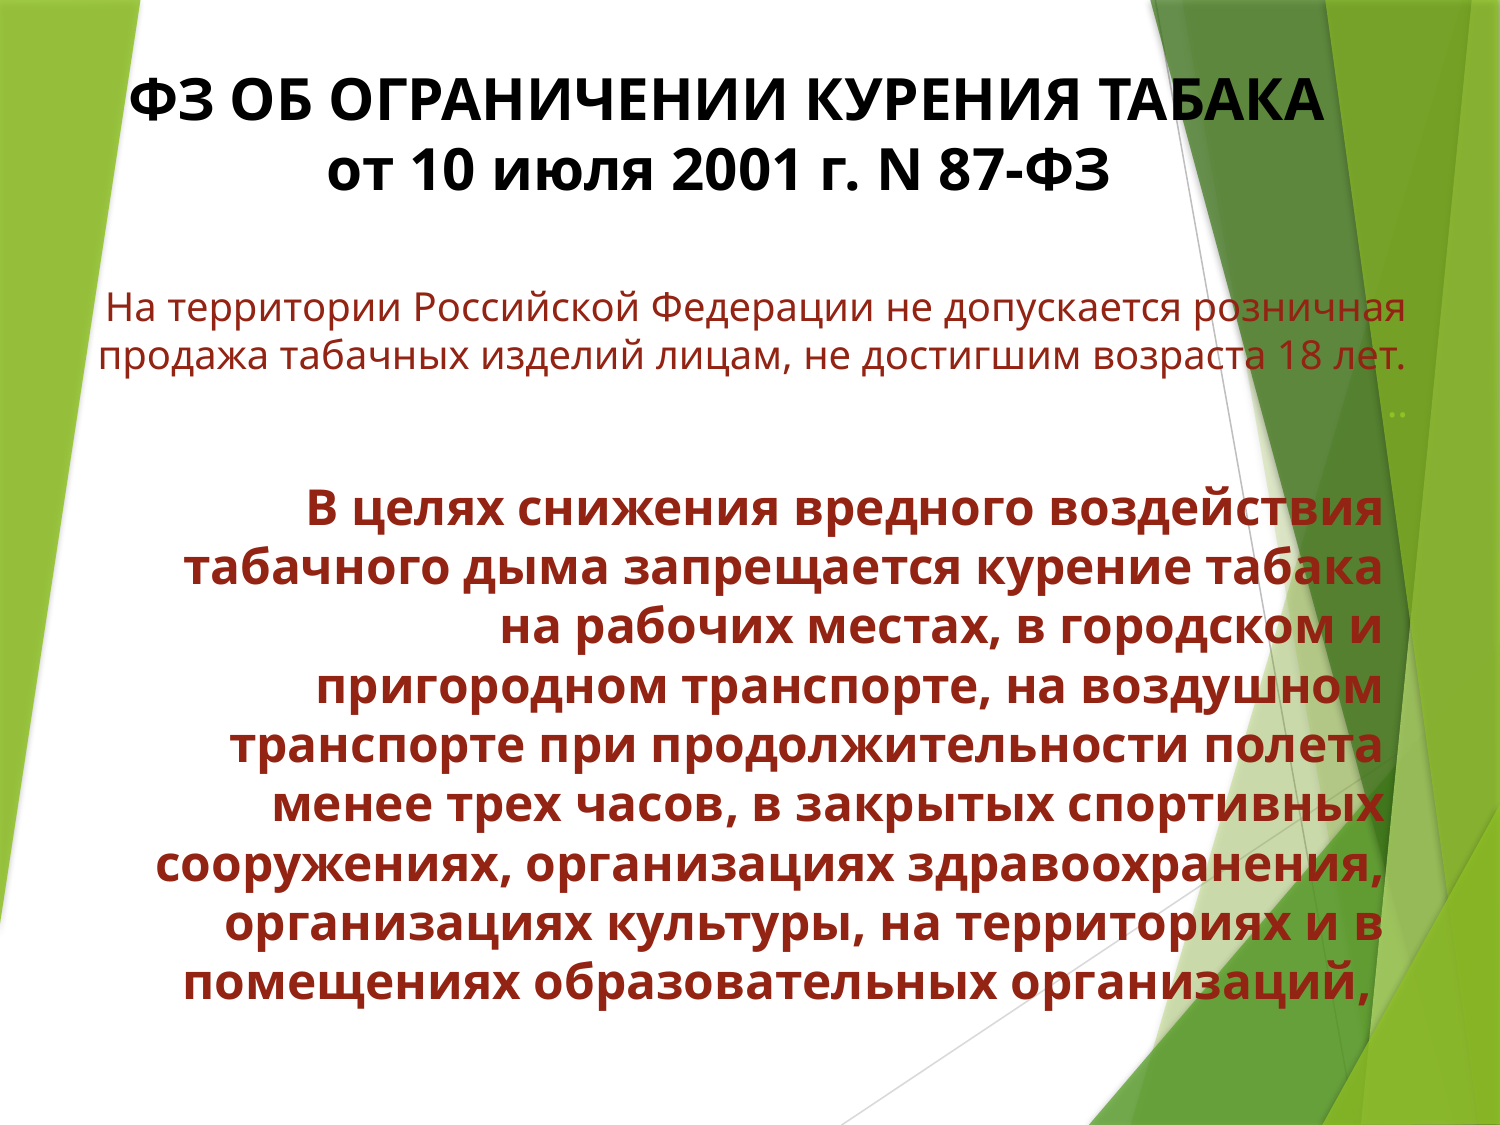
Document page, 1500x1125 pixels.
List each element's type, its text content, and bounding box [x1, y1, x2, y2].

text_box ФЗ ОБ ОГРАНИЧЕНИИ КУРЕНИЯ ТАБАКА от 10 июля 2001 г. N 87-ФЗ [53, 54, 1400, 280]
subtitle В целях снижения вредного воздействия табачного дыма запрещается курение табака на рабочих местах, в городском и пригородном транспорте, на воздушном транспорте при продолжительности полета менее трех часов, в закрытых спортивных сооружениях, организациях здравоохранения, организациях культуры, на территориях и в помещениях образовательных организаций, [123, 468, 1400, 1047]
title На территории Российской Федерации не допускается розничная продажа табачных изделий лицам, не достигшим возраста 18 лет. .. [69, 224, 1424, 433]
